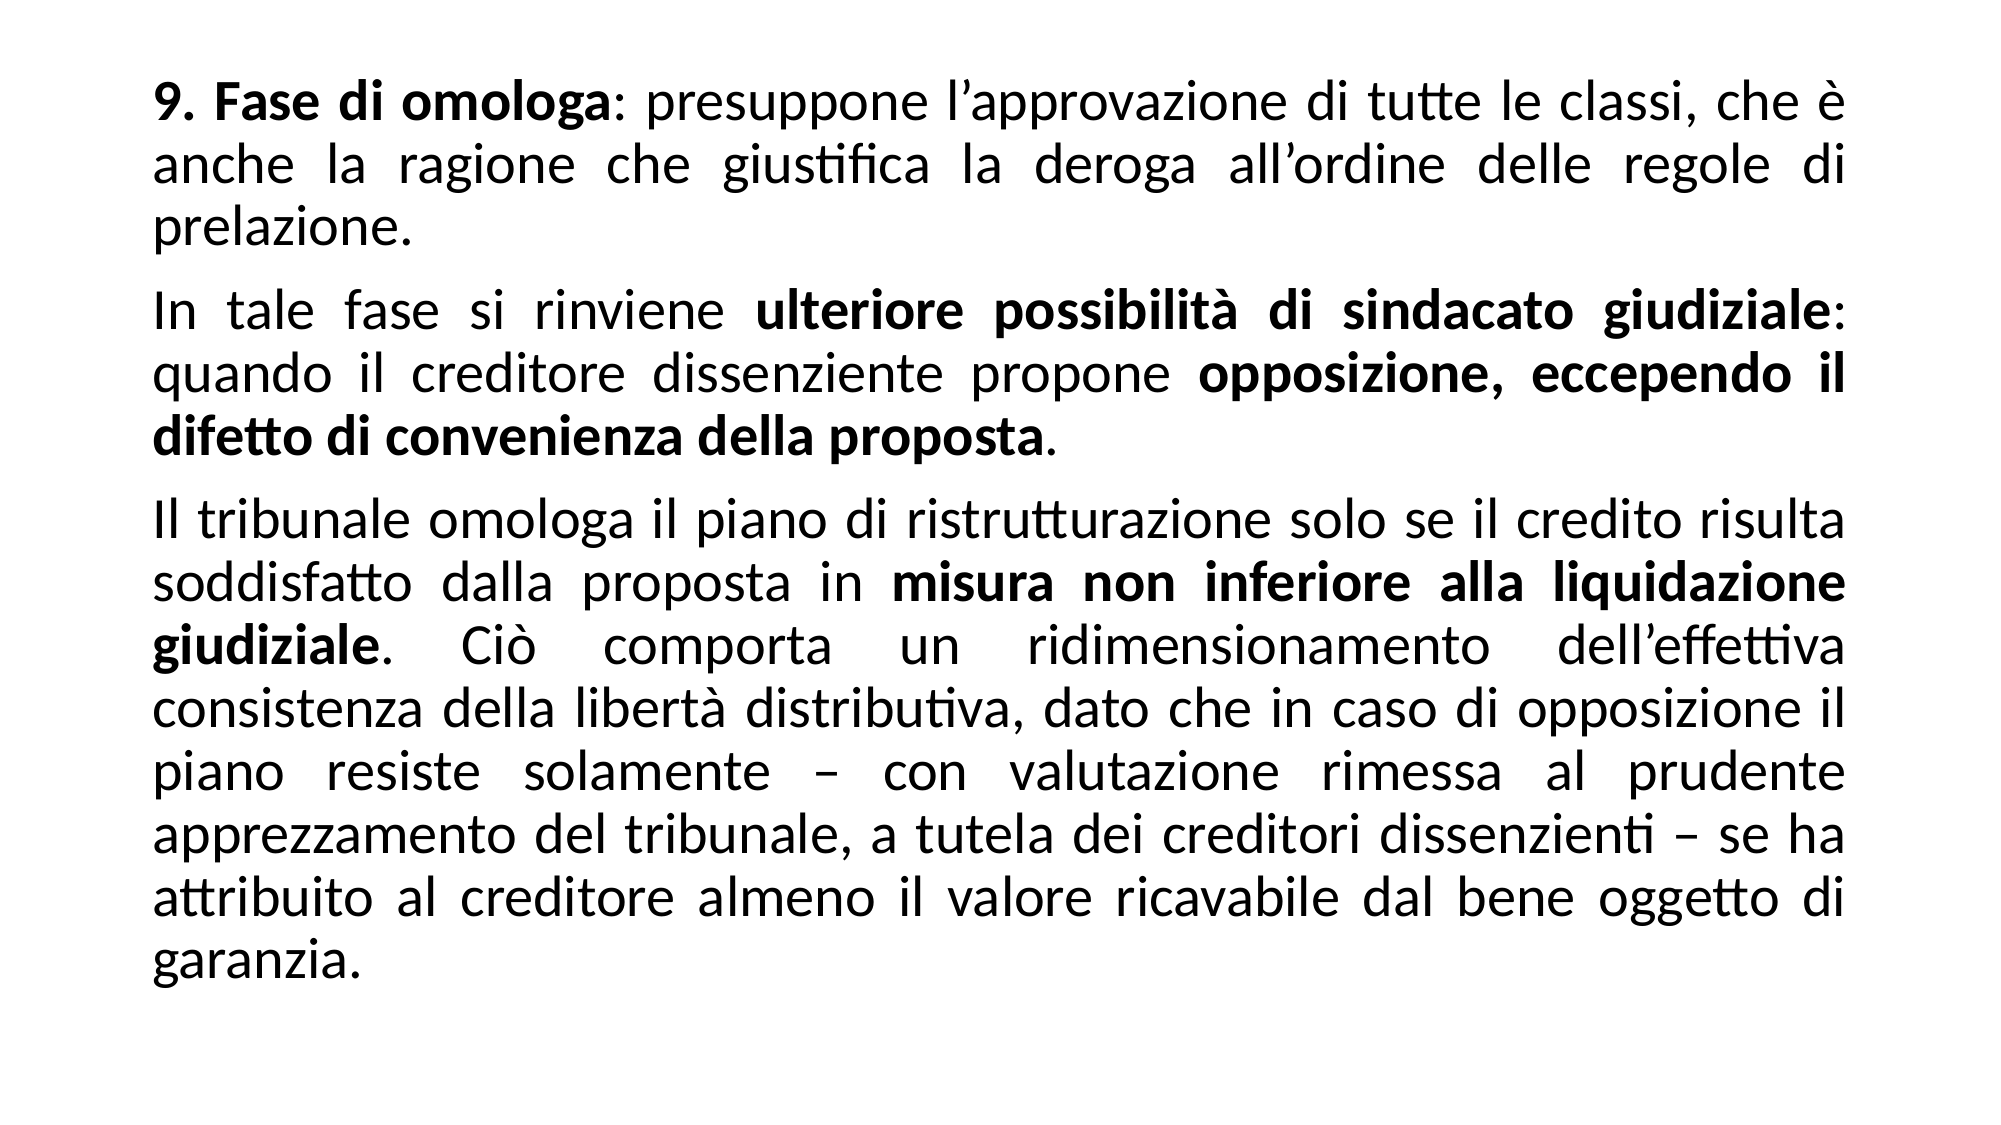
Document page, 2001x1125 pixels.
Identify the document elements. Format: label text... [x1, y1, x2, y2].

list 9. Fase di omologa: presuppone l’approvazione di tutte le classi, che è anche la ragione che giustifica la deroga all’ordine delle regole di prelazione. In tale fase si rinviene ulteriore possibilità di sindacato giudiziale: quando il creditore dissenziente propone opposizione, eccependo il difetto di convenienza della proposta. Il tribunale omologa il piano di ristrutturazione solo se il credito risulta soddisfatto dalla proposta in misura non inferiore alla liquidazione giudiziale. Ciò comporta un ridimensionamento dell’effettiva consistenza della libertà distributiva, dato che in caso di opposizione il piano resiste solamente – con valutazione rimessa al prudente apprezzamento del tribunale, a tutela dei creditori dissenzienti – se ha attribuito al creditore almeno il valore ricavabile dal bene oggetto di garanzia. [137, 62, 1863, 1014]
